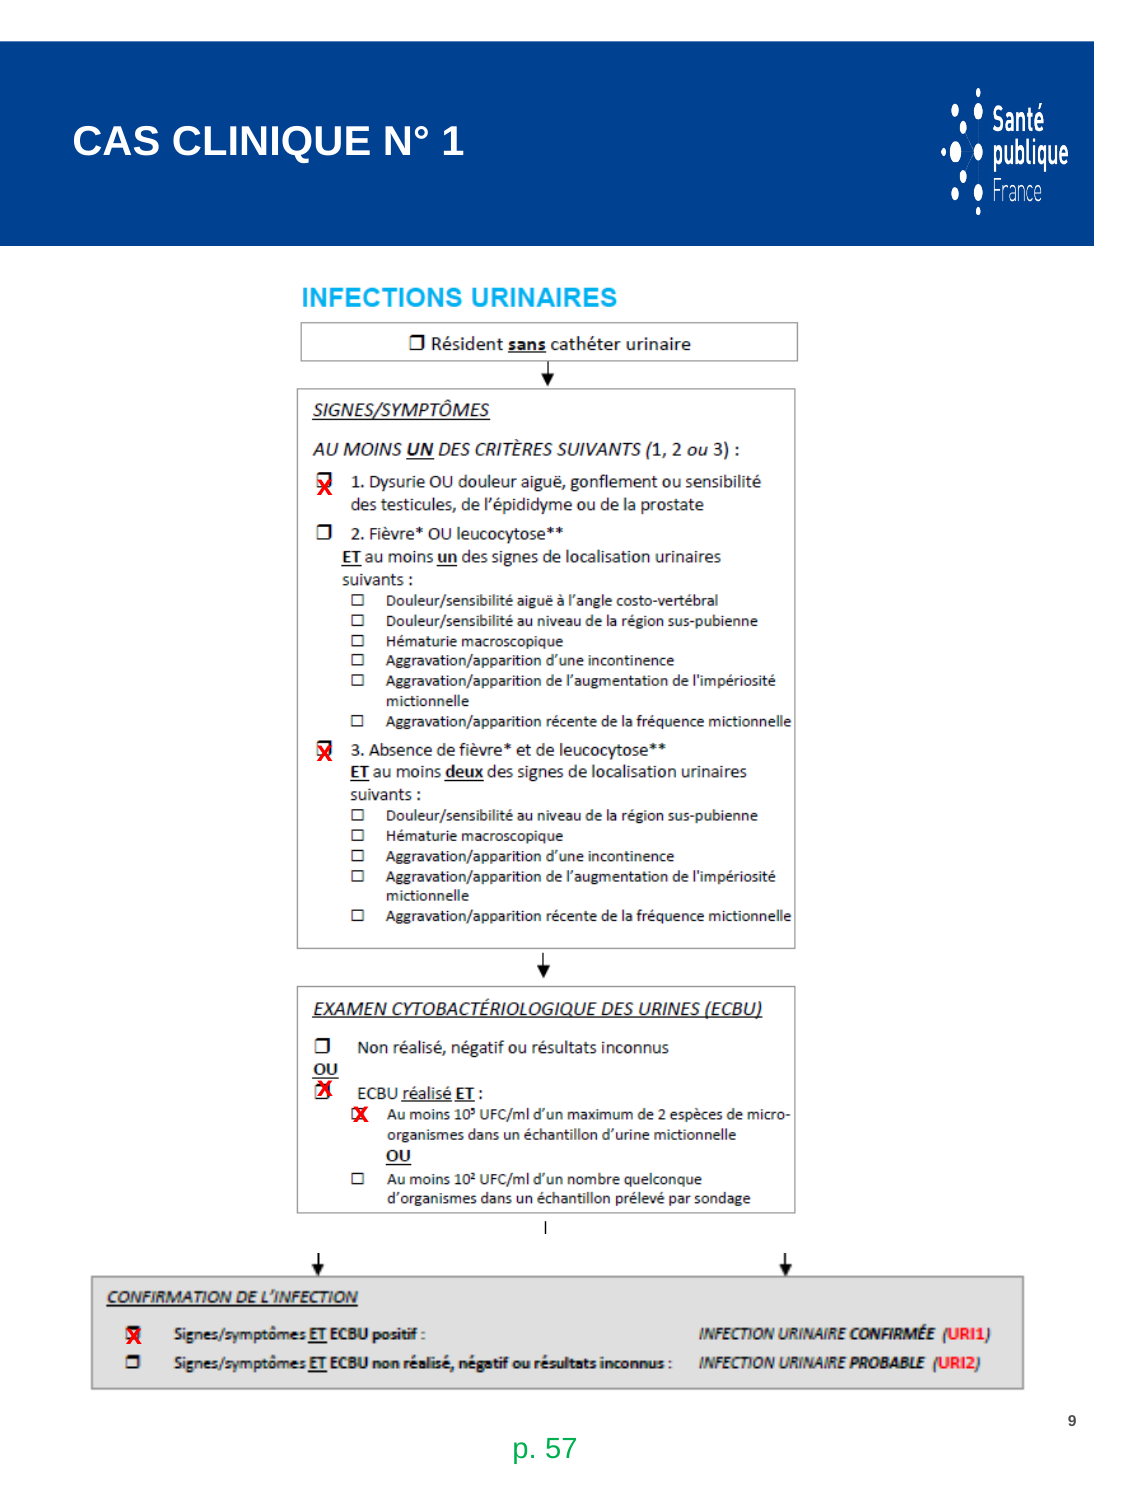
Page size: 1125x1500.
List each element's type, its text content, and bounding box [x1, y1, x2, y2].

text_box p. 57 [497, 1432, 593, 1473]
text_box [77, 1253, 1036, 1423]
title Cas clinique n° 1 [66, 41, 908, 246]
picture [941, 88, 1068, 215]
picture [274, 265, 816, 1234]
